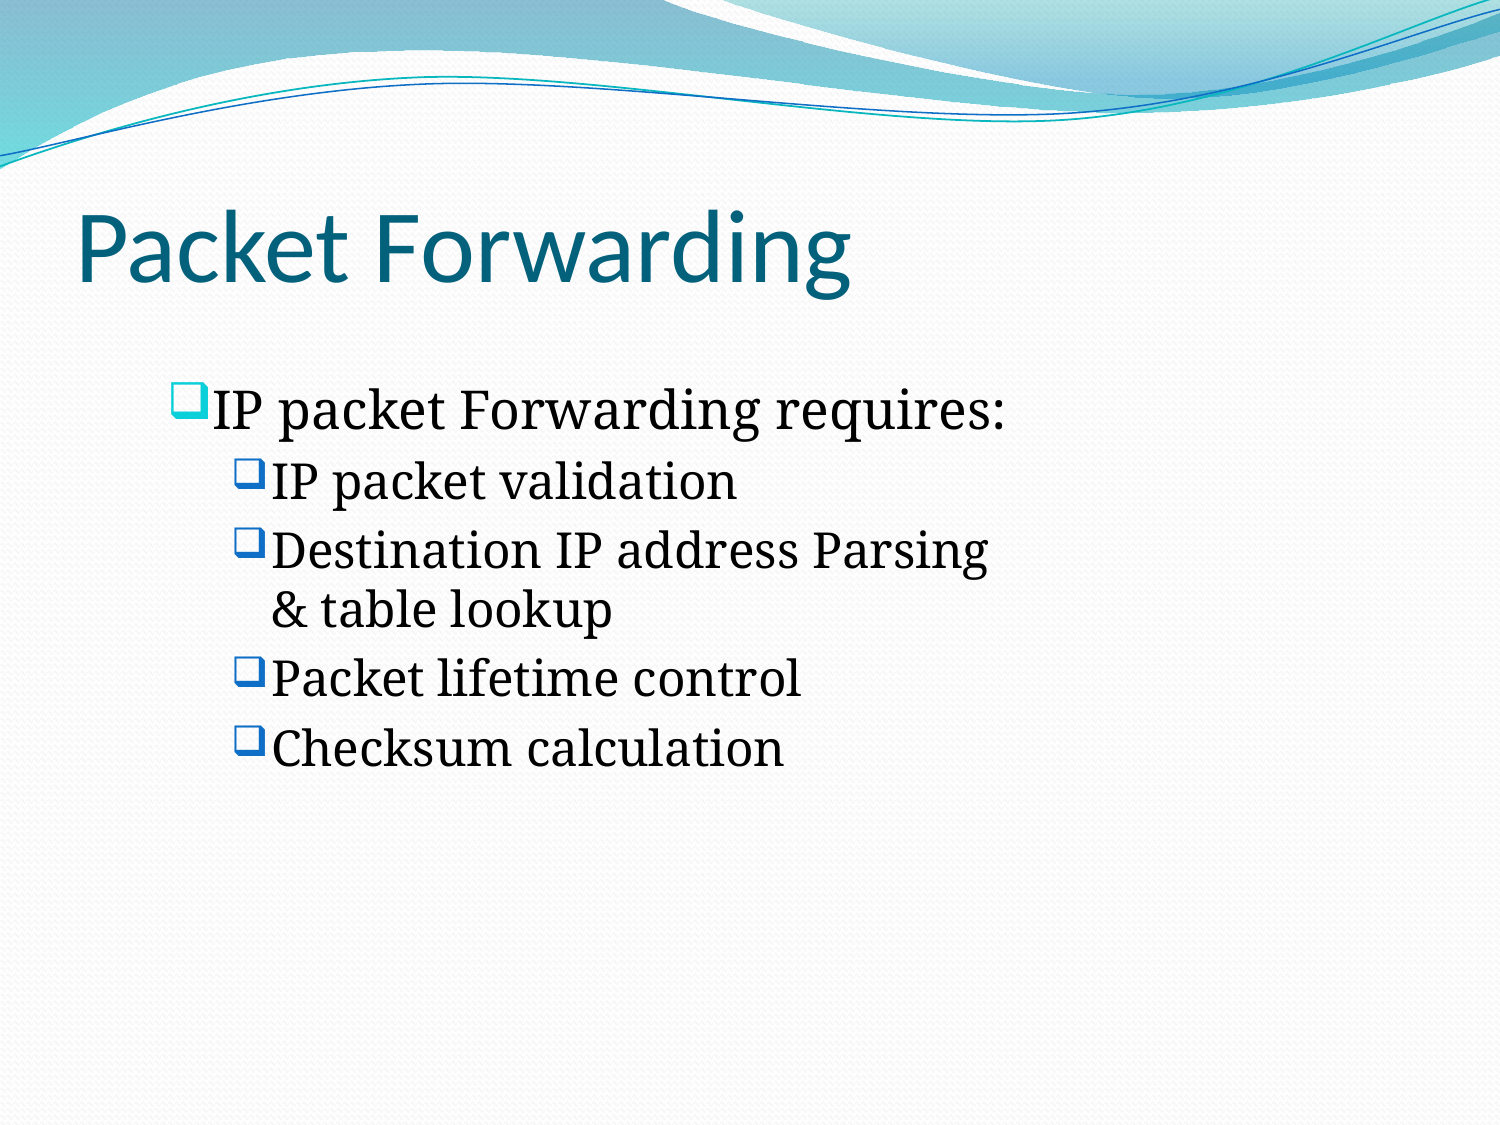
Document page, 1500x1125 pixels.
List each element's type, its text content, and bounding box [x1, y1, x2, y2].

list IP packet Forwarding requires: IP packet validation Destination IP address Parsing & table lookup Packet lifetime control Checksum calculation [152, 292, 1041, 786]
title Packet Forwarding [75, 115, 1425, 303]
